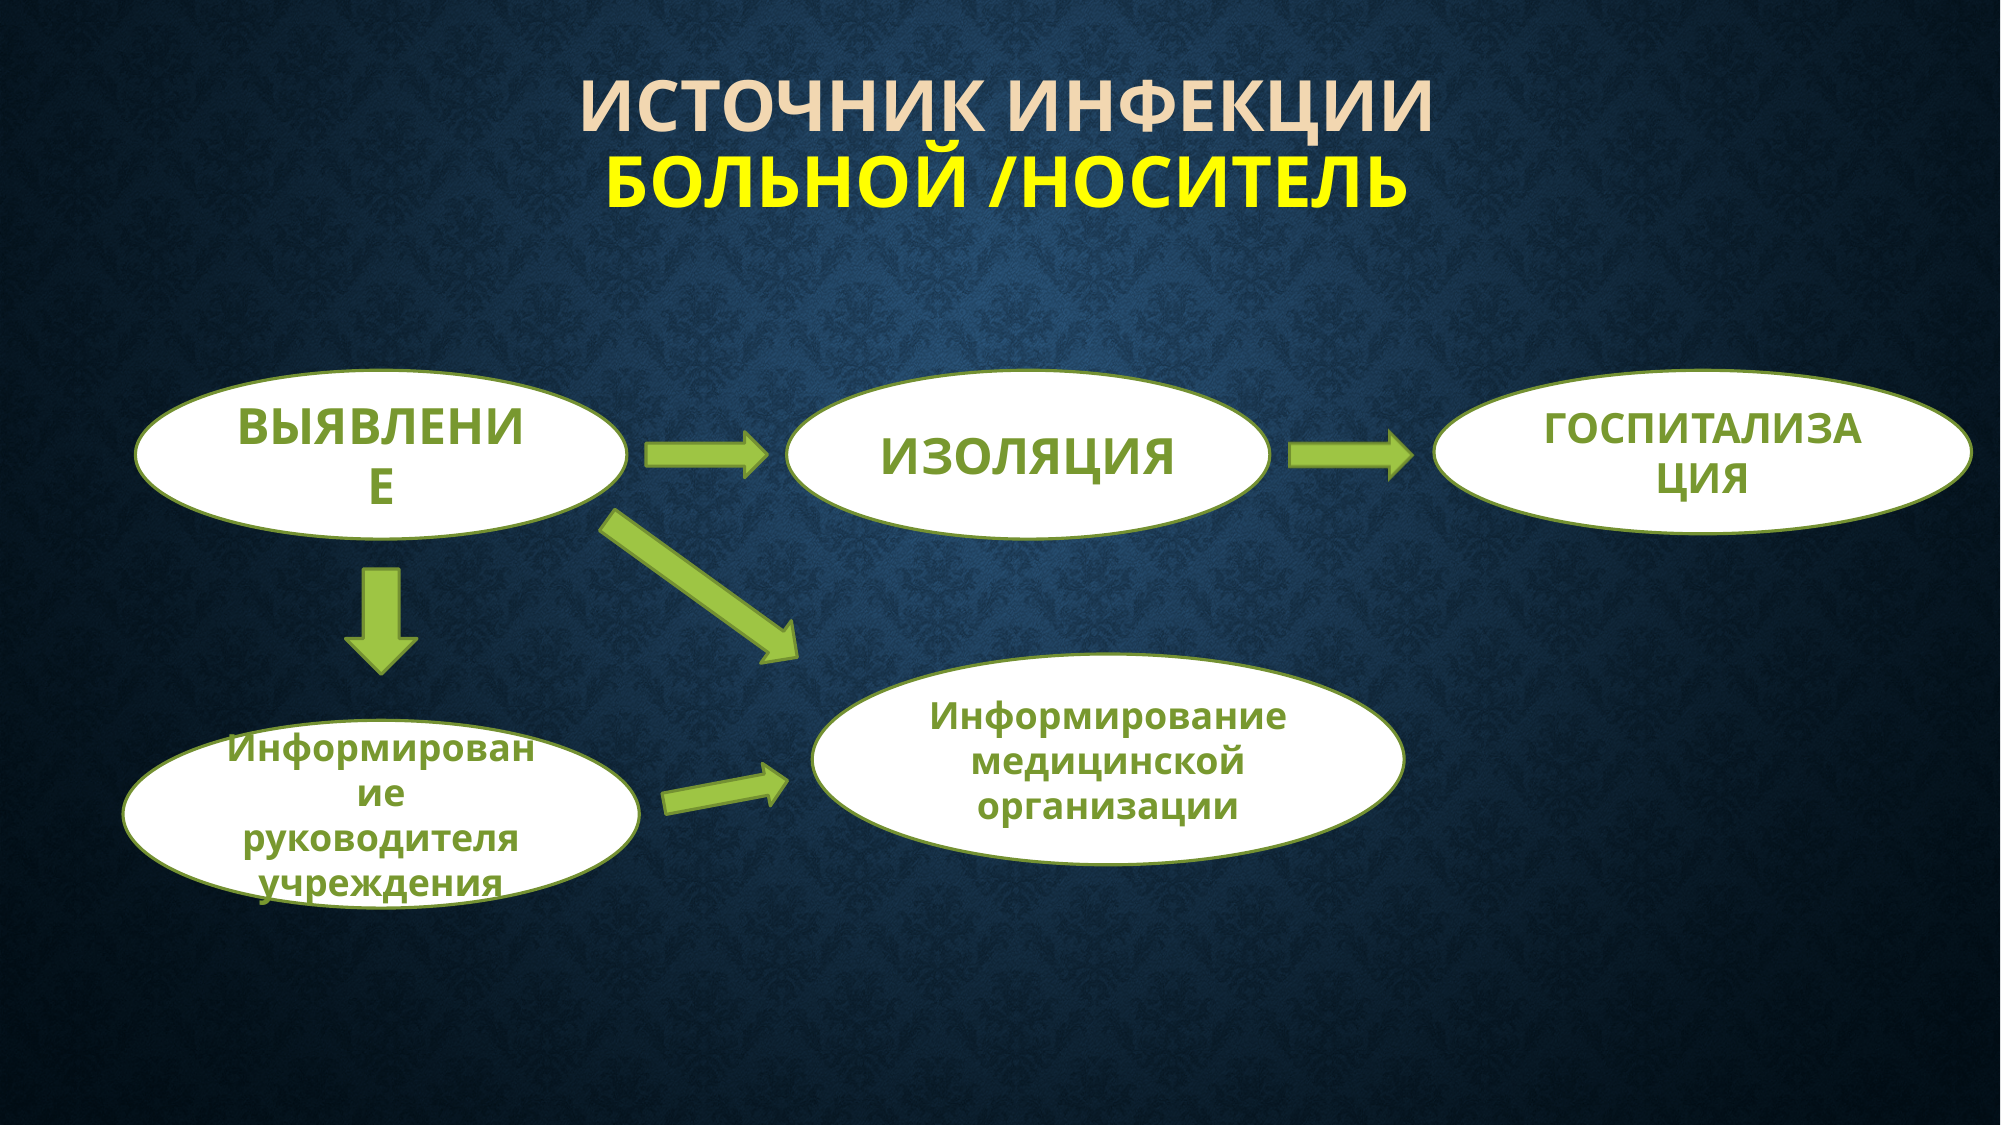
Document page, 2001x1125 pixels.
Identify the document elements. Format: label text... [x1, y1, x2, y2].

text_box [644, 430, 769, 480]
text_box [598, 508, 799, 665]
text_box [660, 762, 789, 816]
text_box Информирование медицинской организации [810, 652, 1406, 867]
title ИСТОЧНИК инфекции больной /носитель [158, 37, 1857, 256]
text_box ИЗОЛЯЦИЯ [784, 368, 1272, 541]
text_box [343, 567, 419, 676]
text_box ГОСПИТАЛИЗАЦИЯ [1432, 368, 1974, 536]
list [1288, 426, 1416, 483]
text_box ВЫЯВЛЕНИЕ [133, 368, 629, 541]
text_box Информирование руководителя учреждения [121, 718, 641, 910]
